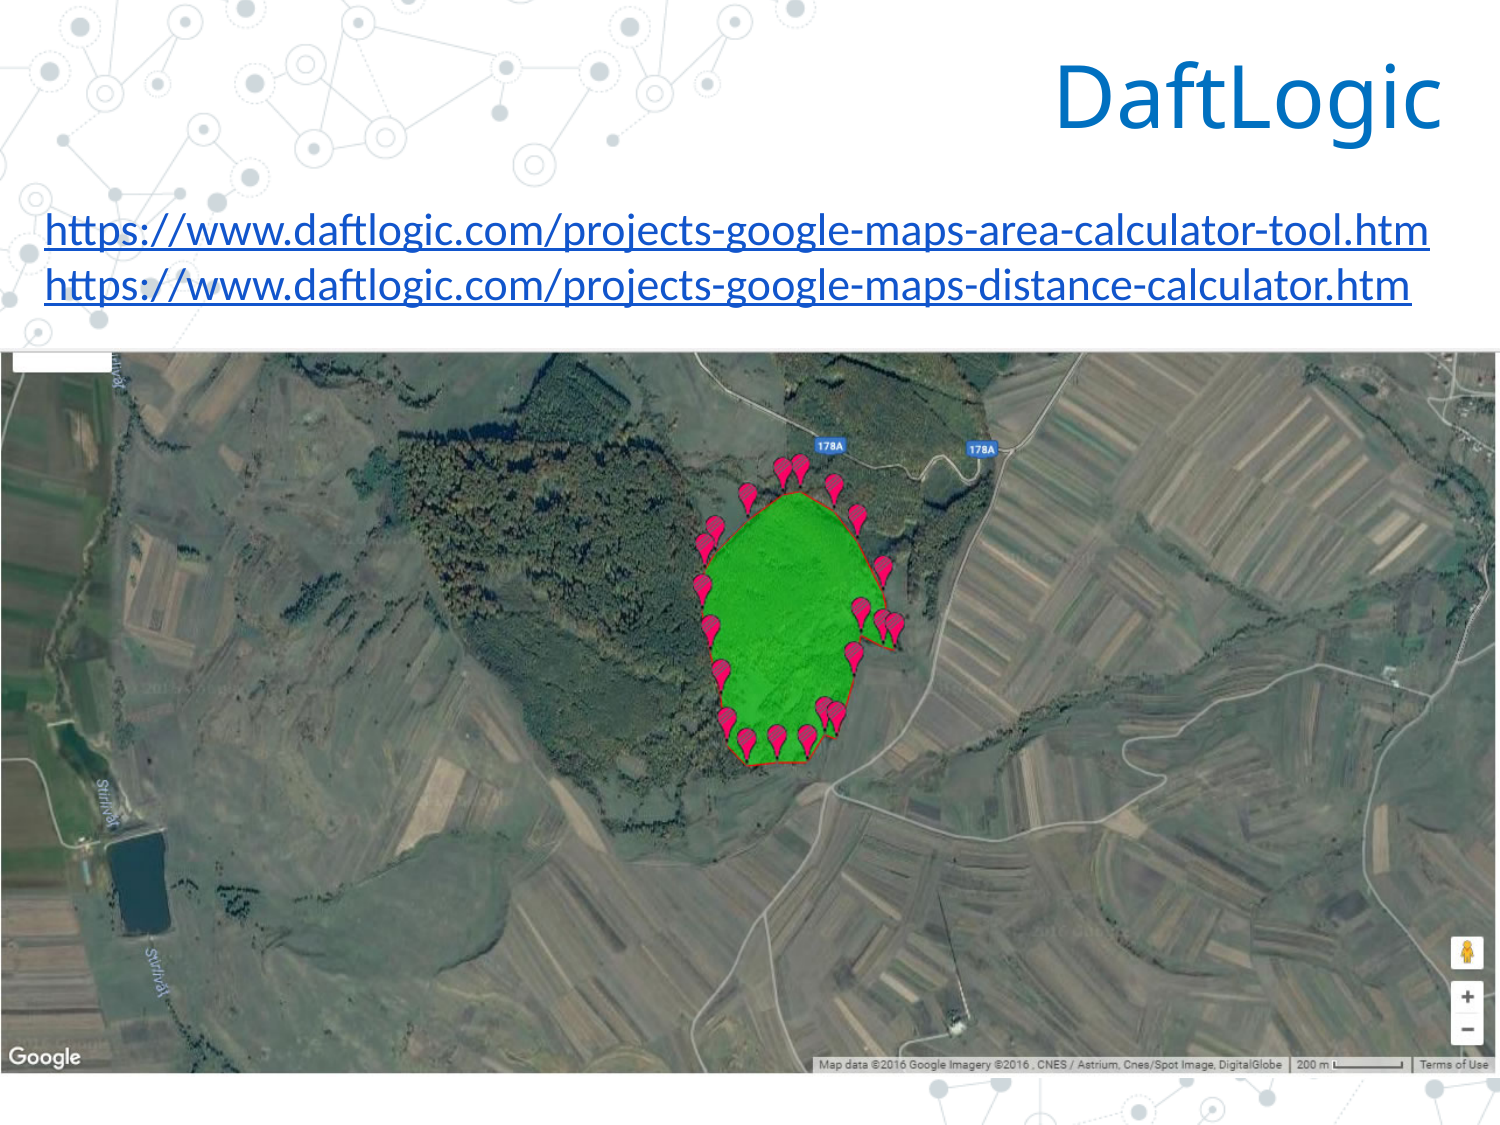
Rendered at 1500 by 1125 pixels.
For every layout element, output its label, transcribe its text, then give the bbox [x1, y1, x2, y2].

picture [0, 0, 1500, 1125]
title DaftLogic [76, 30, 1459, 161]
text_box https://www.daftlogic.com/projects-google-maps-area-calculator-tool.htm https://www.daftlogic.com/projects-google-maps-distance-calculator.htm [29, 184, 1500, 348]
